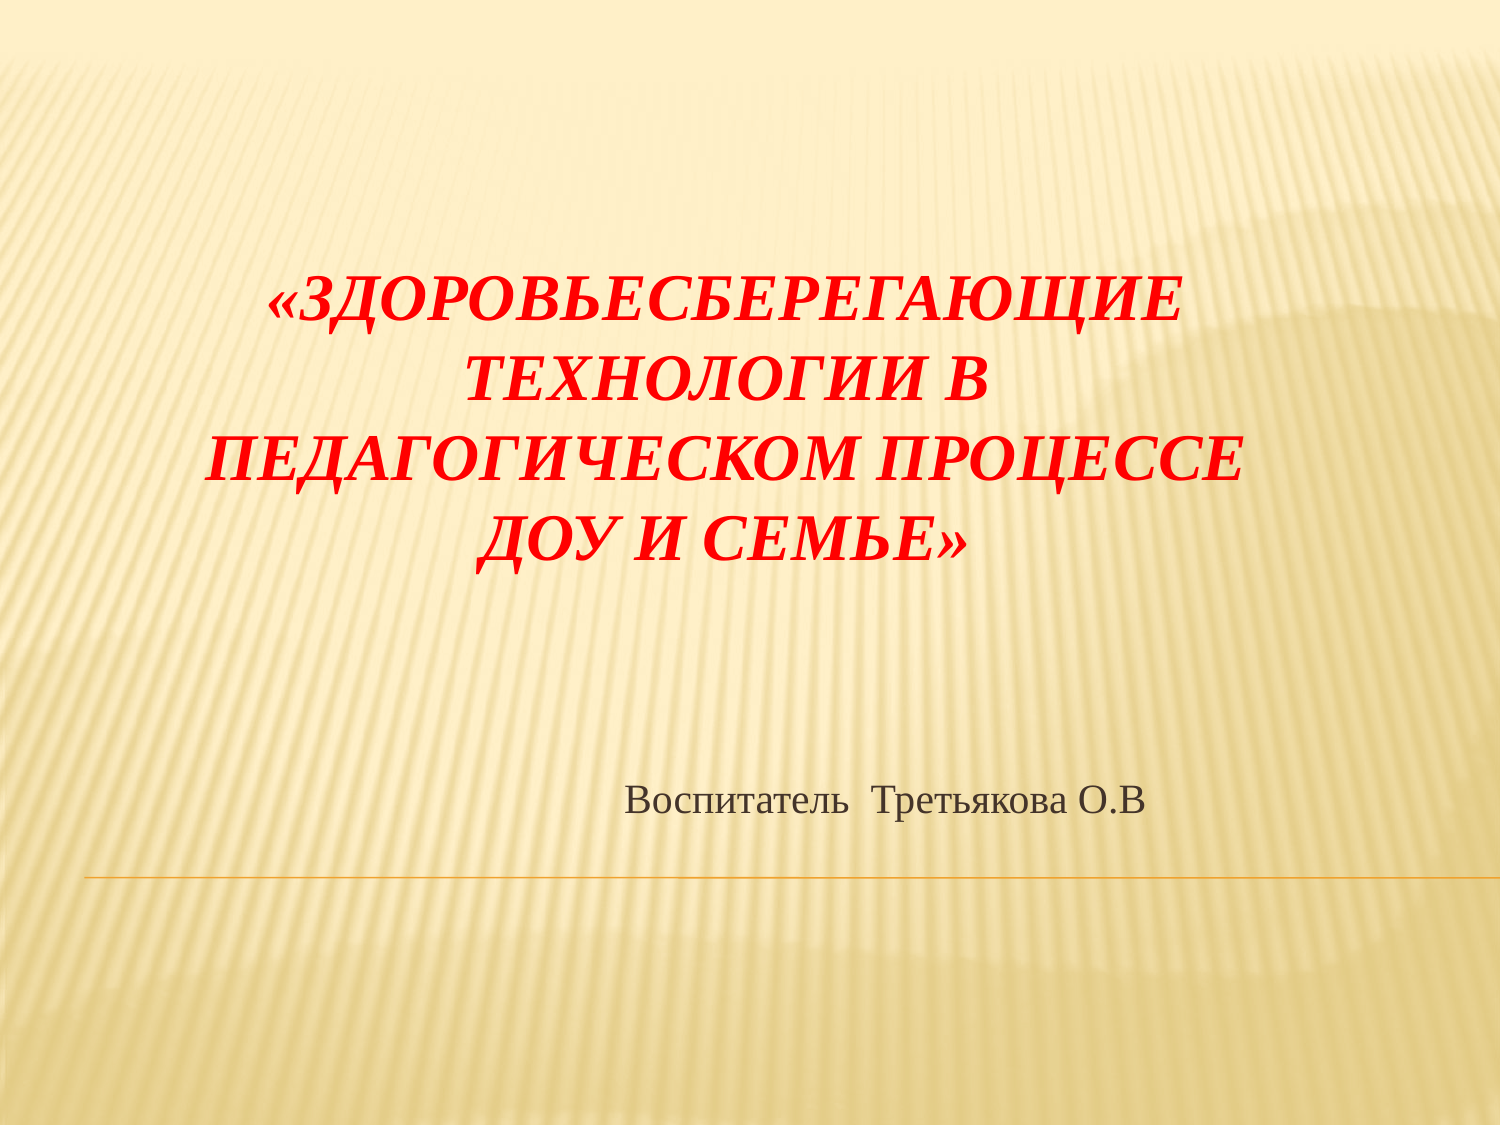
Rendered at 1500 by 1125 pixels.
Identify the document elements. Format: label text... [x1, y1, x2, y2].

subtitle Воспитатель Третьякова О.В [609, 738, 1406, 829]
title «Здоровьесберегающие технологии в педагогическом процессе ДОУ и семье» [128, 246, 1325, 750]
